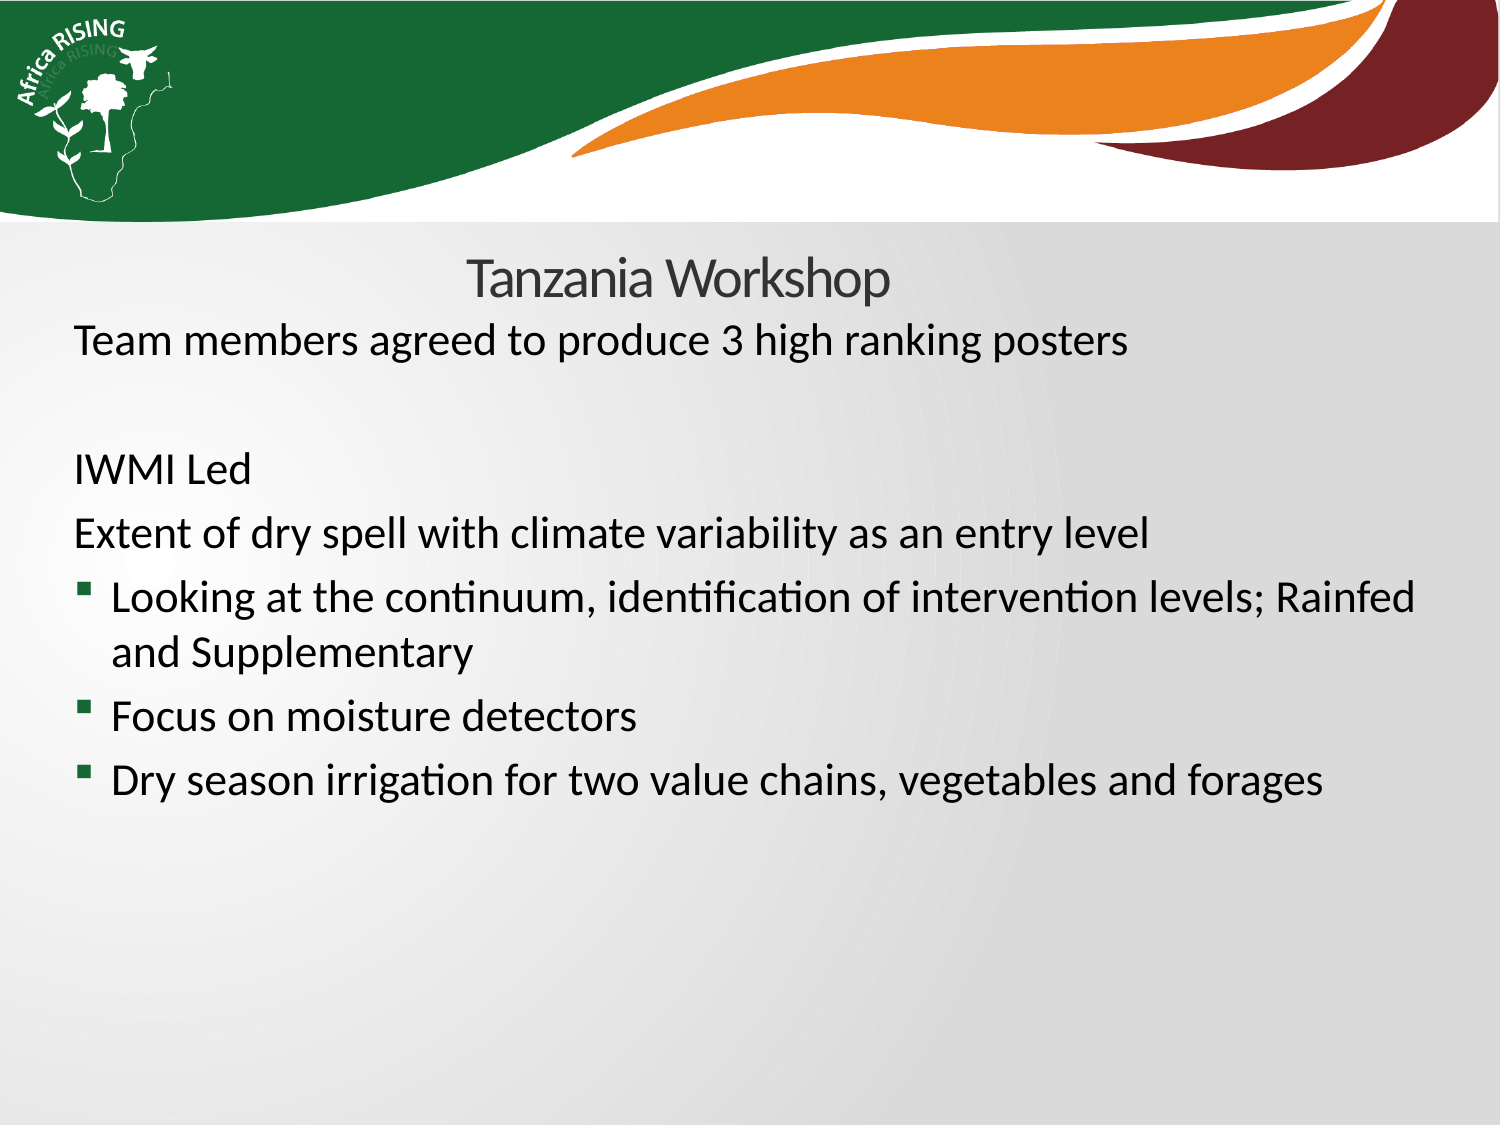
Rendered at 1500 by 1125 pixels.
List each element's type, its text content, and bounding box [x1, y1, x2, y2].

title Tanzania Workshop [17, 231, 1341, 304]
picture [0, 0, 1499, 222]
list Team members agreed to produce 3 high ranking posters IWMI Led Extent of dry spell with climate variability as an entry level Looking at the continuum, identification of intervention levels; Rainfed and Supplementary Focus on moisture detectors Dry season irrigation for two value chains, vegetables and forages [40, 302, 1483, 1024]
